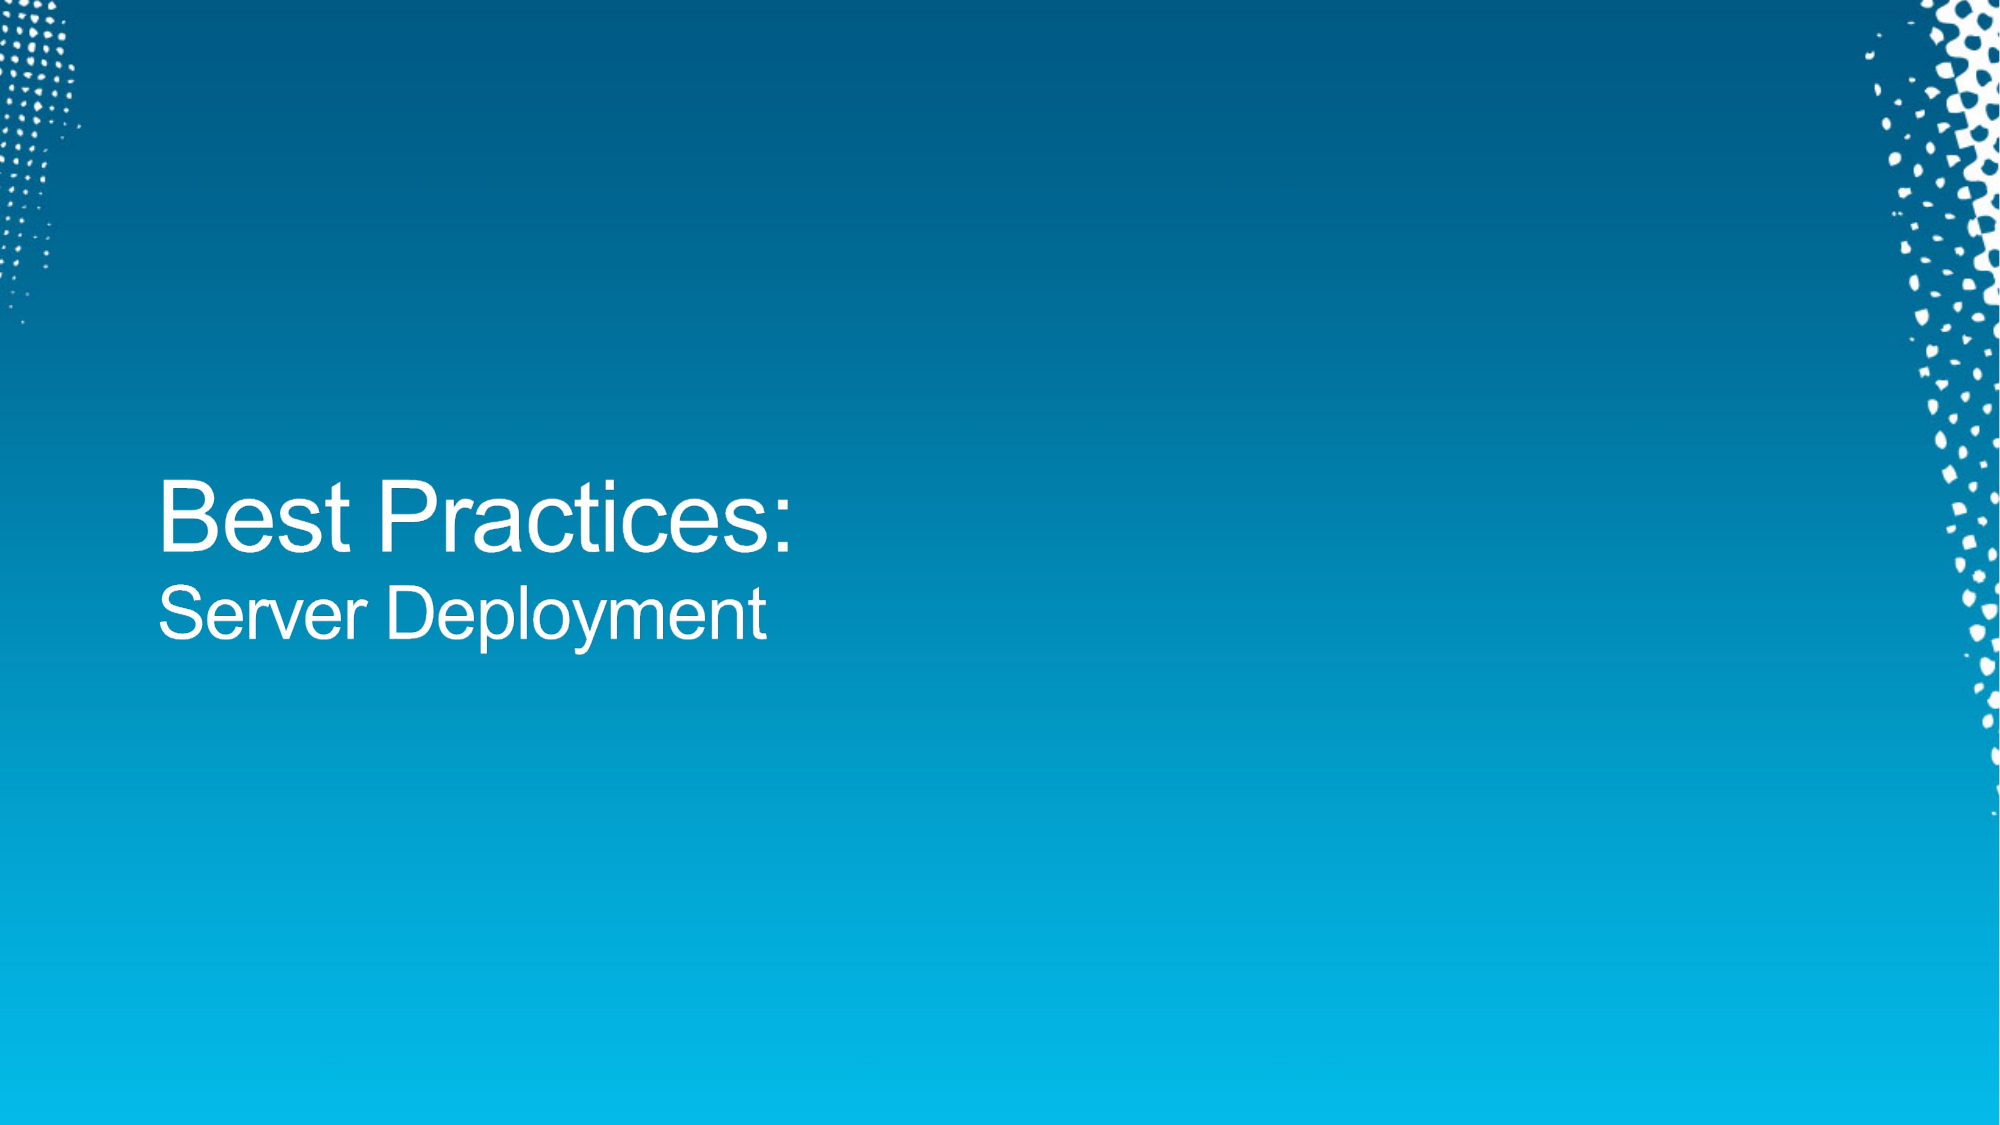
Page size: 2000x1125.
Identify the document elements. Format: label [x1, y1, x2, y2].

picture [326, 483, 350, 552]
picture [16, 22, 23, 34]
picture [1942, 269, 1953, 276]
picture [1921, 0, 1934, 8]
picture [1972, 570, 1986, 583]
picture [24, 72, 32, 79]
picture [1907, 77, 1917, 83]
picture [0, 24, 9, 33]
picture [1955, 557, 1965, 573]
picture [1948, 413, 1958, 424]
picture [56, 47, 64, 55]
picture [18, 13, 26, 19]
picture [1928, 399, 1939, 415]
picture [623, 499, 667, 553]
picture [28, 42, 36, 53]
picture [3, 10, 11, 18]
picture [1992, 438, 2000, 448]
picture [1958, 445, 1968, 460]
picture [1915, 109, 1924, 119]
picture [1925, 141, 1935, 155]
picture [1926, 344, 1939, 358]
picture [1914, 308, 1929, 326]
picture [1972, 312, 1985, 322]
picture [1960, 392, 1970, 403]
picture [1974, 683, 1985, 694]
picture [1914, 164, 1923, 177]
picture [1881, 117, 1891, 130]
picture [18, 0, 29, 6]
picture [1894, 99, 1902, 106]
picture [1875, 83, 1881, 96]
picture [439, 599, 473, 639]
picture [1929, 27, 1945, 45]
picture [1919, 367, 1930, 378]
picture [1945, 213, 1955, 220]
picture [29, 27, 38, 38]
picture [1963, 278, 1976, 291]
picture [1963, 335, 1972, 344]
picture [1946, 155, 1961, 167]
picture [712, 599, 743, 639]
picture [1911, 223, 1918, 230]
picture [1979, 657, 1995, 676]
picture [250, 599, 303, 639]
picture [54, 76, 60, 83]
picture [33, 0, 42, 10]
picture [164, 480, 217, 552]
picture [1909, 274, 1920, 291]
picture [446, 499, 473, 552]
picture [33, 88, 42, 97]
picture [1922, 200, 1934, 207]
picture [41, 59, 48, 67]
picture [161, 585, 202, 639]
picture [1988, 691, 2000, 709]
picture [611, 599, 663, 639]
picture [573, 600, 606, 654]
picture [481, 599, 514, 653]
picture [1892, 212, 1902, 216]
picture [45, 16, 55, 24]
picture [1994, 382, 2000, 391]
picture [42, 31, 53, 39]
picture [1942, 465, 1958, 483]
picture [390, 585, 433, 639]
picture [0, 40, 9, 45]
picture [1938, 122, 1950, 133]
picture [11, 55, 21, 64]
picture [34, 101, 43, 111]
picture [1920, 257, 1932, 264]
picture [1941, 324, 1952, 332]
picture [671, 499, 718, 553]
picture [1982, 714, 1993, 729]
picture [1946, 525, 1956, 533]
picture [30, 14, 40, 23]
picture [606, 500, 614, 552]
picture [1935, 379, 1948, 391]
picture [31, 131, 37, 138]
picture [13, 41, 25, 49]
picture [748, 588, 766, 639]
picture [26, 57, 34, 68]
picture [1973, 368, 1982, 380]
picture [1900, 240, 1912, 254]
picture [47, 0, 57, 10]
picture [348, 599, 367, 639]
picture [1963, 535, 1977, 550]
picture [55, 62, 62, 69]
picture [226, 499, 272, 553]
picture [533, 599, 569, 639]
picture [1978, 517, 1987, 527]
picture [1889, 152, 1901, 166]
picture [1952, 502, 1967, 516]
picture [1983, 404, 1992, 414]
picture [208, 599, 242, 639]
picture [575, 483, 599, 552]
picture [1991, 747, 2000, 765]
picture [778, 542, 788, 552]
picture [778, 500, 788, 509]
picture [9, 84, 15, 91]
picture [1995, 582, 2000, 595]
picture [1968, 481, 1978, 492]
picture [383, 480, 436, 552]
picture [1866, 51, 1874, 59]
picture [529, 499, 573, 553]
picture [1988, 547, 2000, 561]
picture [58, 32, 66, 41]
picture [1935, 431, 1946, 449]
picture [606, 480, 614, 489]
picture [475, 499, 521, 553]
picture [1955, 246, 1965, 256]
picture [1935, 0, 2000, 306]
picture [1950, 359, 1960, 366]
picture [6, 97, 12, 105]
picture [670, 599, 705, 639]
picture [521, 585, 527, 639]
picture [280, 499, 321, 553]
picture [1963, 589, 1976, 607]
picture [1984, 349, 1992, 357]
picture [0, 155, 5, 163]
picture [1925, 87, 1941, 99]
picture [1981, 604, 2000, 620]
picture [10, 69, 17, 78]
picture [1969, 625, 1985, 642]
picture [1991, 637, 2000, 652]
picture [16, 143, 21, 151]
picture [1970, 426, 1980, 436]
picture [1980, 460, 1987, 469]
picture [17, 129, 23, 136]
picture [43, 42, 49, 53]
picture [33, 116, 40, 124]
picture [38, 74, 47, 80]
picture [725, 499, 767, 553]
picture [1957, 187, 1971, 200]
picture [1932, 235, 1943, 241]
picture [1953, 301, 1962, 312]
picture [306, 599, 340, 639]
picture [1935, 177, 1945, 189]
picture [1930, 291, 1941, 297]
picture [1990, 492, 2000, 505]
picture [1993, 321, 2000, 339]
picture [1898, 188, 1912, 198]
